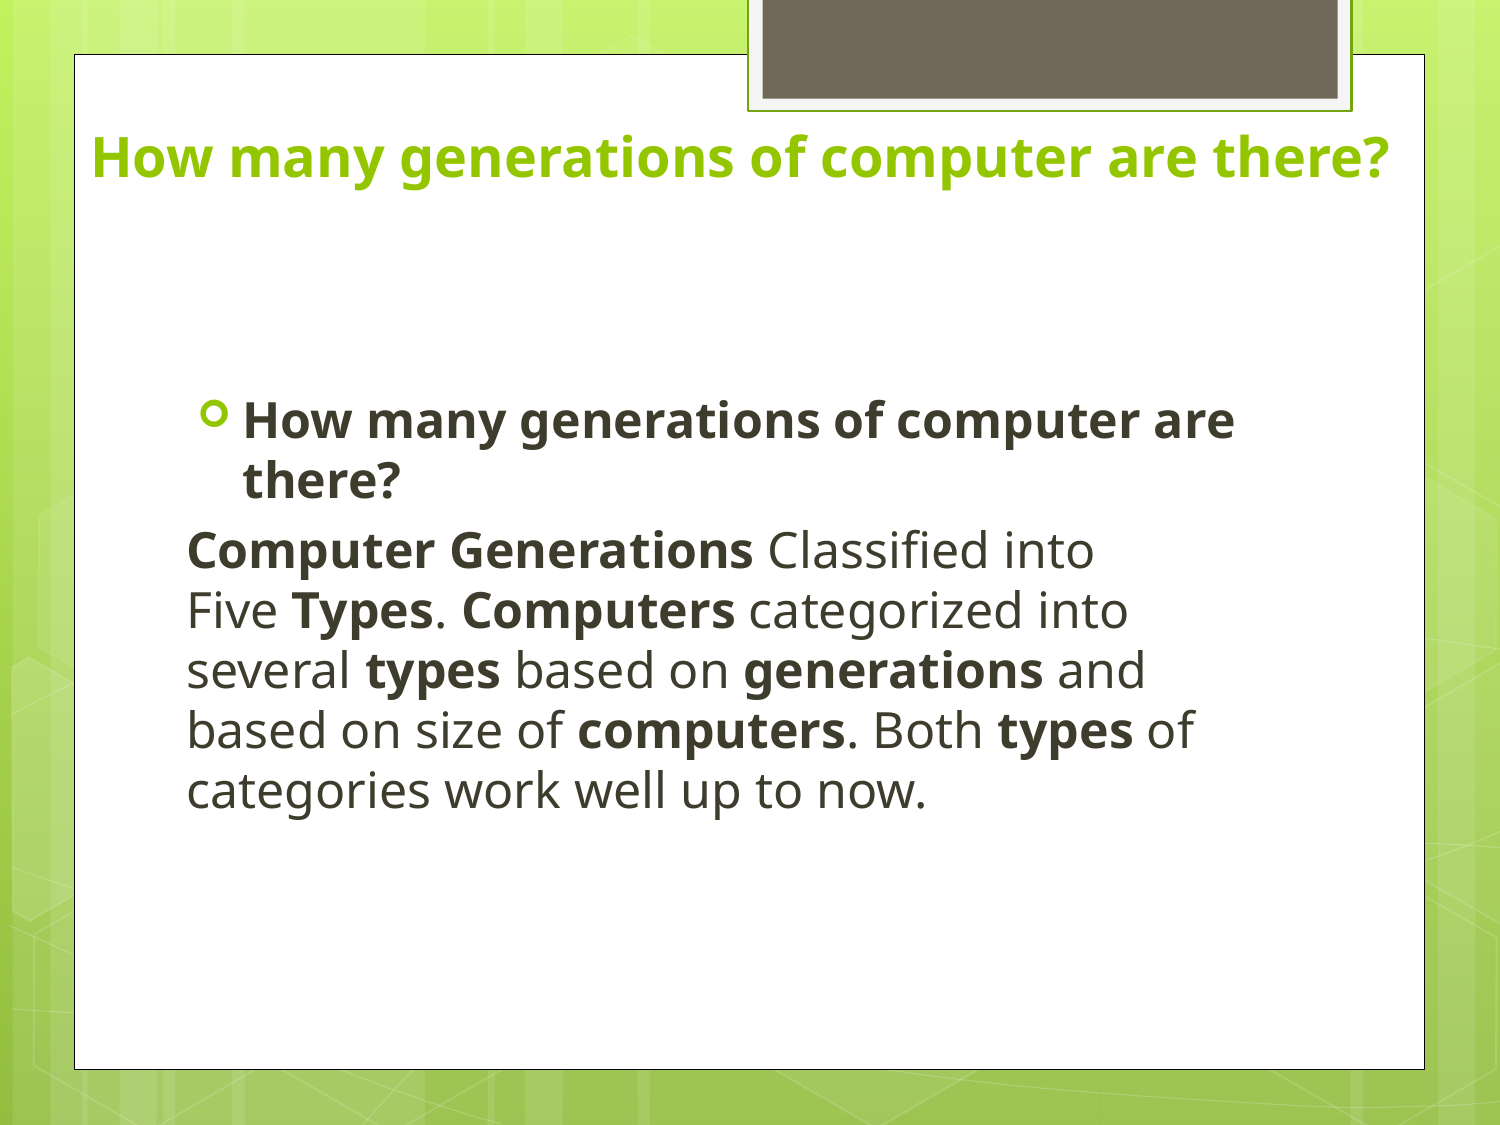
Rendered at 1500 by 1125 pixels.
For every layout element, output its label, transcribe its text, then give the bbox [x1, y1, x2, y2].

title How many generations of computer are there? [75, 112, 1425, 263]
list How many generations of computer are there? Computer Generations Classified into Five Types. Computers categorized into several types based on generations and based on size of computers. Both types of categories work well up to now. [171, 381, 1283, 957]
